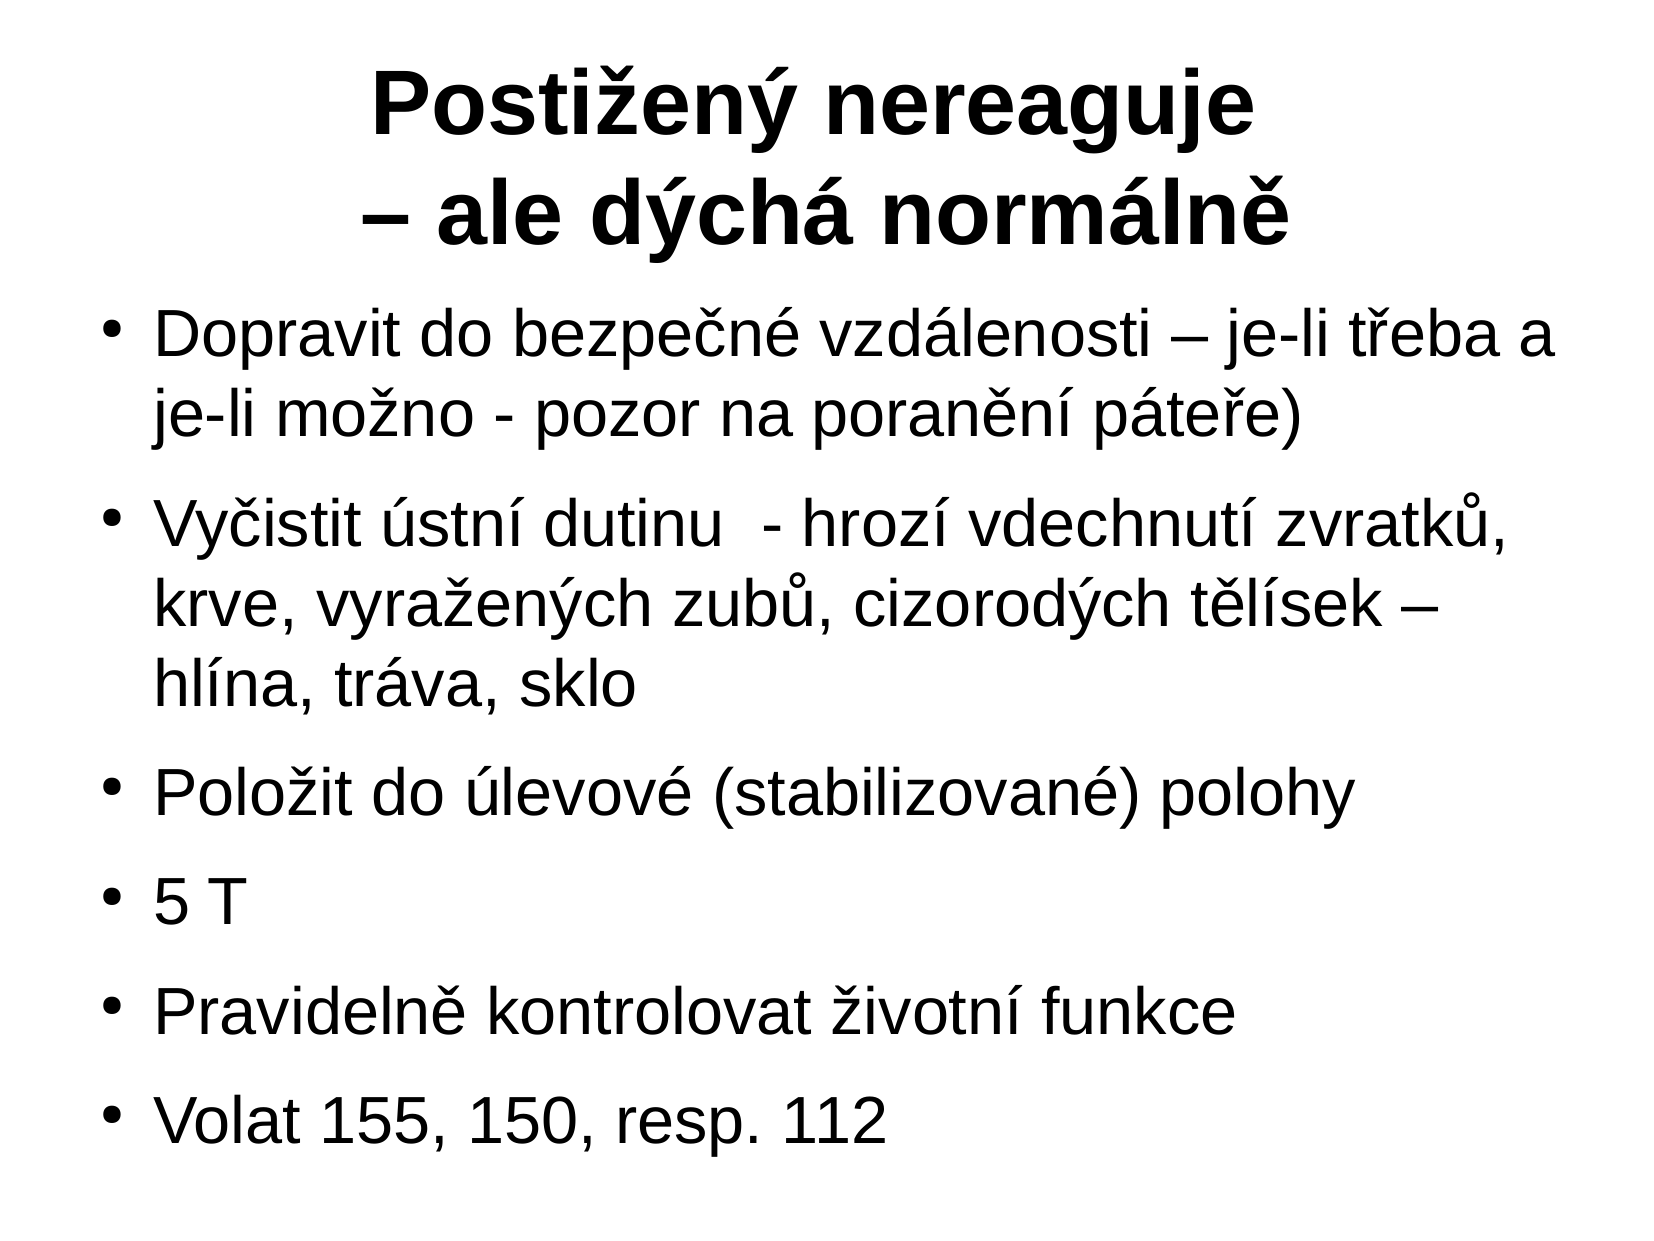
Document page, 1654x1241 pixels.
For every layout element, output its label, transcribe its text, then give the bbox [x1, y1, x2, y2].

title Postižený nereaguje – ale dýchá normálně [82, 49, 1572, 257]
list Dopravit do bezpečné vzdálenosti – je-li třeba a je-li možno - pozor na poranění páteře) Vyčistit ústní dutinu - hrozí vdechnutí zvratků, krve, vyražených zubů, cizorodých tělísek – hlína, tráva, sklo Položit do úlevové (stabilizované) polohy 5 T Pravidelně kontrolovat životní funkce Volat 155, 150, resp. 112 [82, 289, 1572, 1188]
